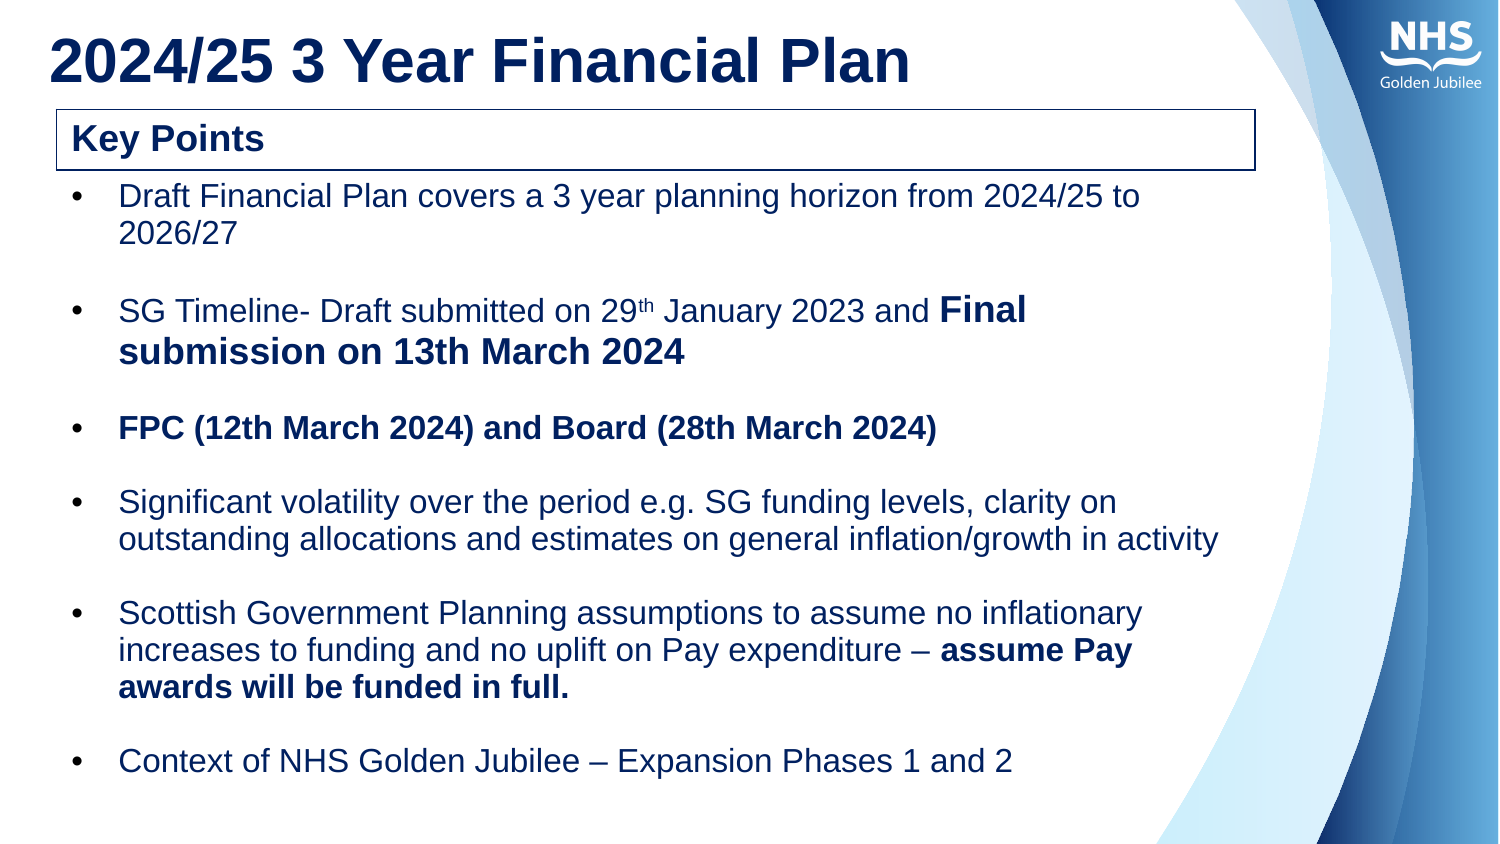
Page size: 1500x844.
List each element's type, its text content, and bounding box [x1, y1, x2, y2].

title 2024/25 3 Year Financial Plan [49, 23, 1064, 95]
table_header Key Points [57, 110, 1254, 169]
picture [1380, 21, 1482, 92]
table_header Draft Financial Plan covers a 3 year planning horizon from 2024/25 to 2026/27 SG Timeline- Draft submitted on 29th January 2023 and Final submission on 13th March 2024 FPC (12th March 2024) and Board (28th March 2024) Significant volatility over the period e.g. SG funding levels, clarity on outstanding allocations and estimates on general inflation/growth in activity Scottish Government Planning assumptions to assume no inflationary increases to funding and no uplift on Pay expenditure – assume Pay awards will be funded in full. Context of NHS Golden Jubilee – Expansion Phases 1 and 2 [57, 170, 1255, 825]
